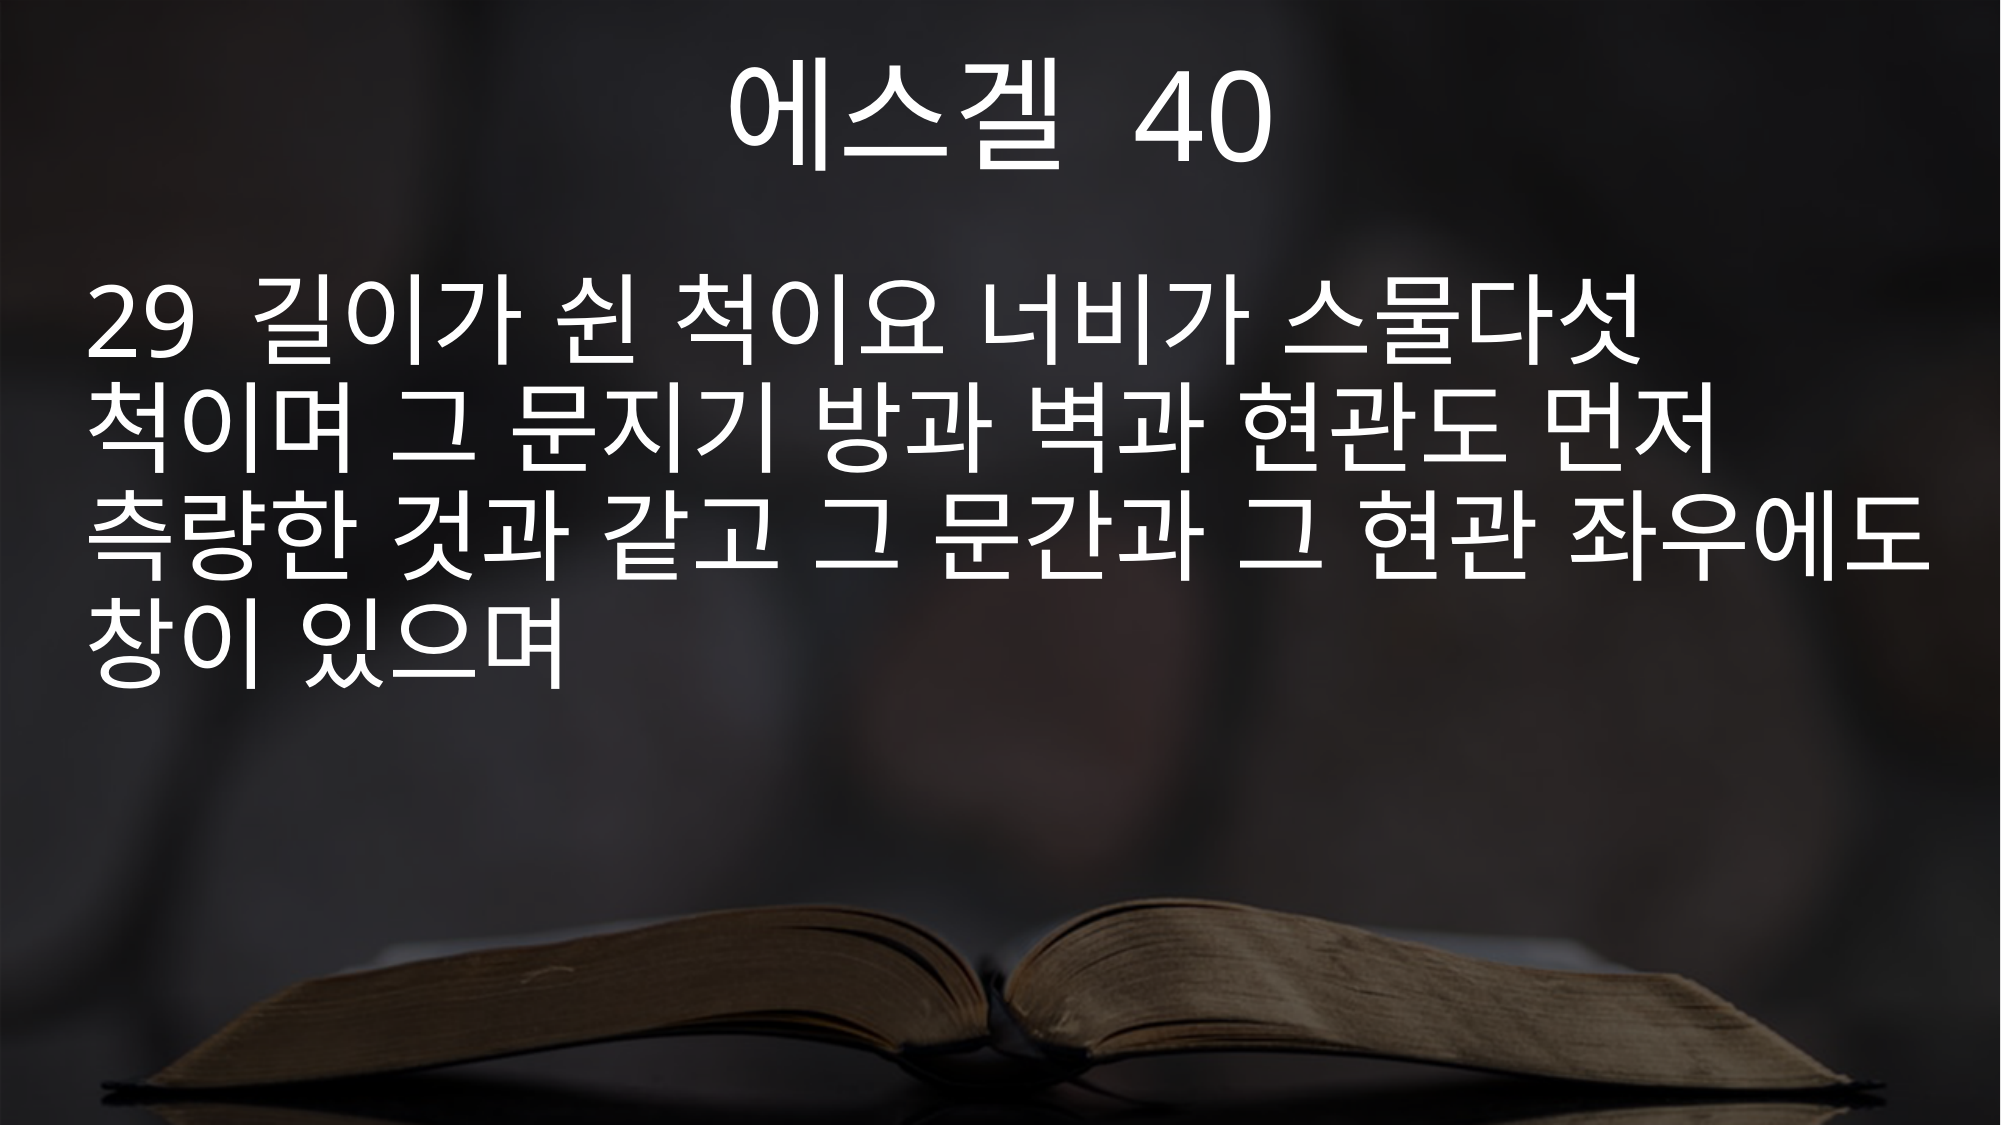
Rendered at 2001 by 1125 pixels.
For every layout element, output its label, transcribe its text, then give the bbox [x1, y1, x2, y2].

footer 에스겔 40 [0, 32, 2000, 192]
picture [0, 0, 2001, 1125]
list 29 길이가 쉰 척이요 너비가 스물다섯 척이며 그 문지기 방과 벽과 현관도 먼저 측량한 것과 같고 그 문간과 그 현관 좌우에도 창이 있으며 [69, 263, 1953, 423]
